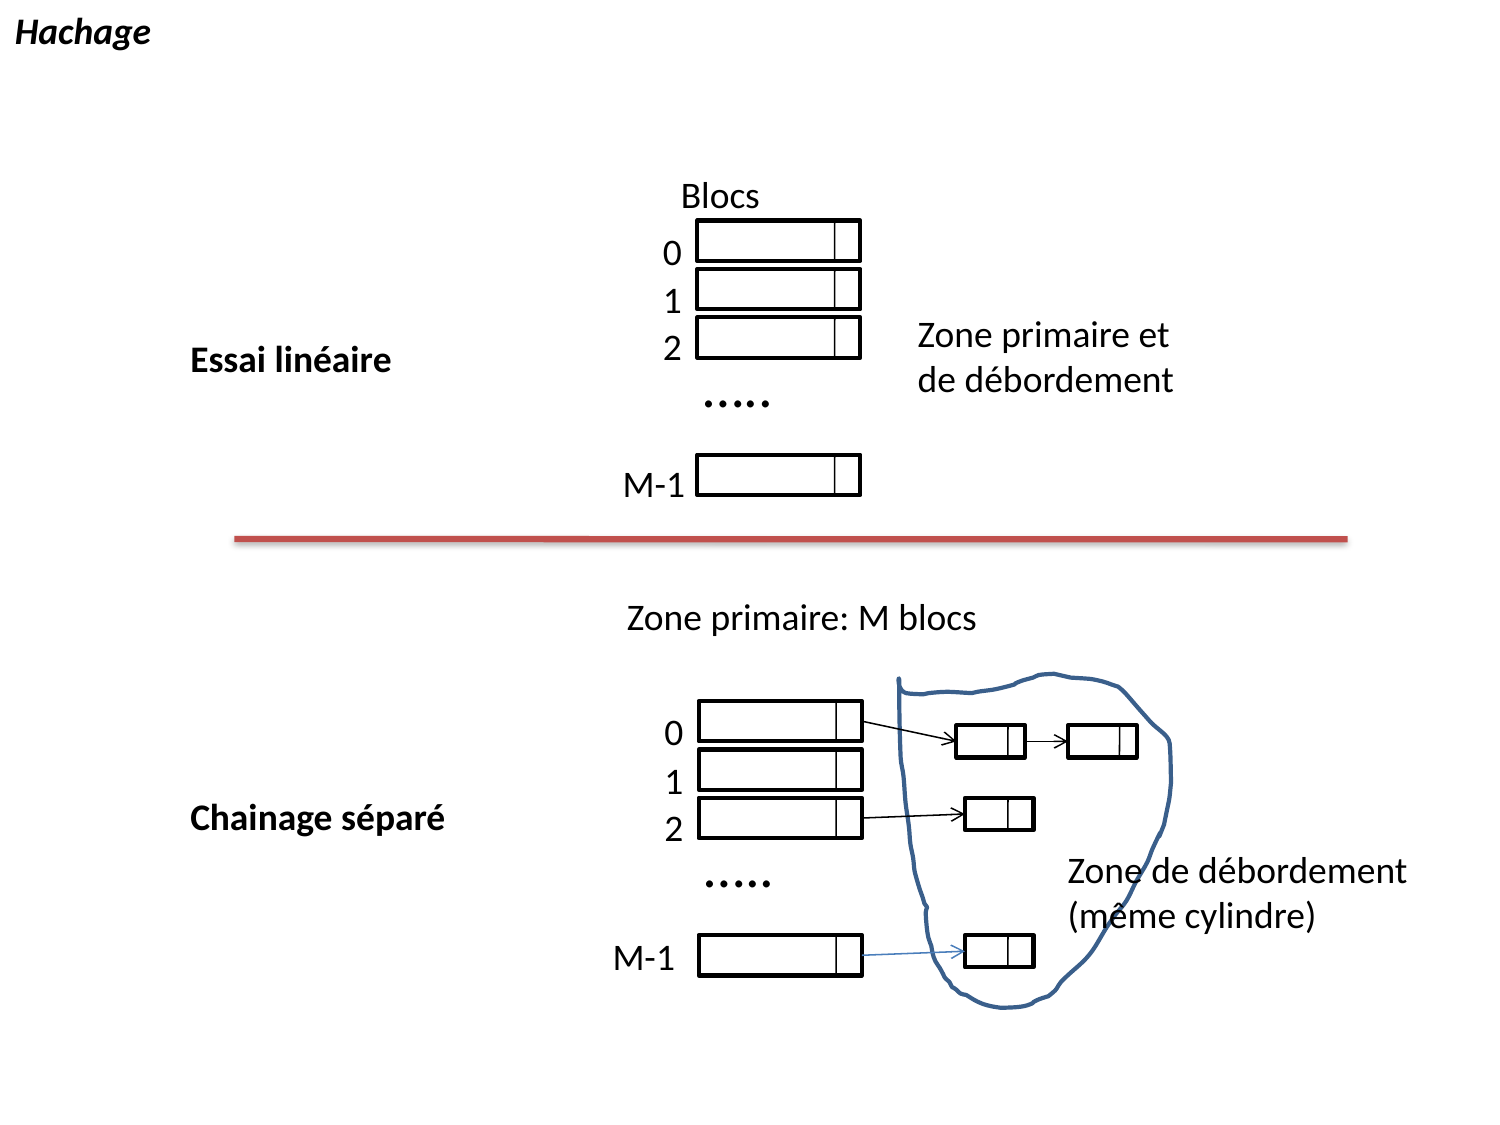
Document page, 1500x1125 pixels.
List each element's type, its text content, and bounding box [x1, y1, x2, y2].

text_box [597, 585, 1426, 1008]
text_box Chainage séparé [175, 785, 481, 845]
text_box Hachage [0, 0, 375, 60]
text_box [607, 163, 1196, 514]
text_box Essai linéaire [175, 328, 481, 388]
